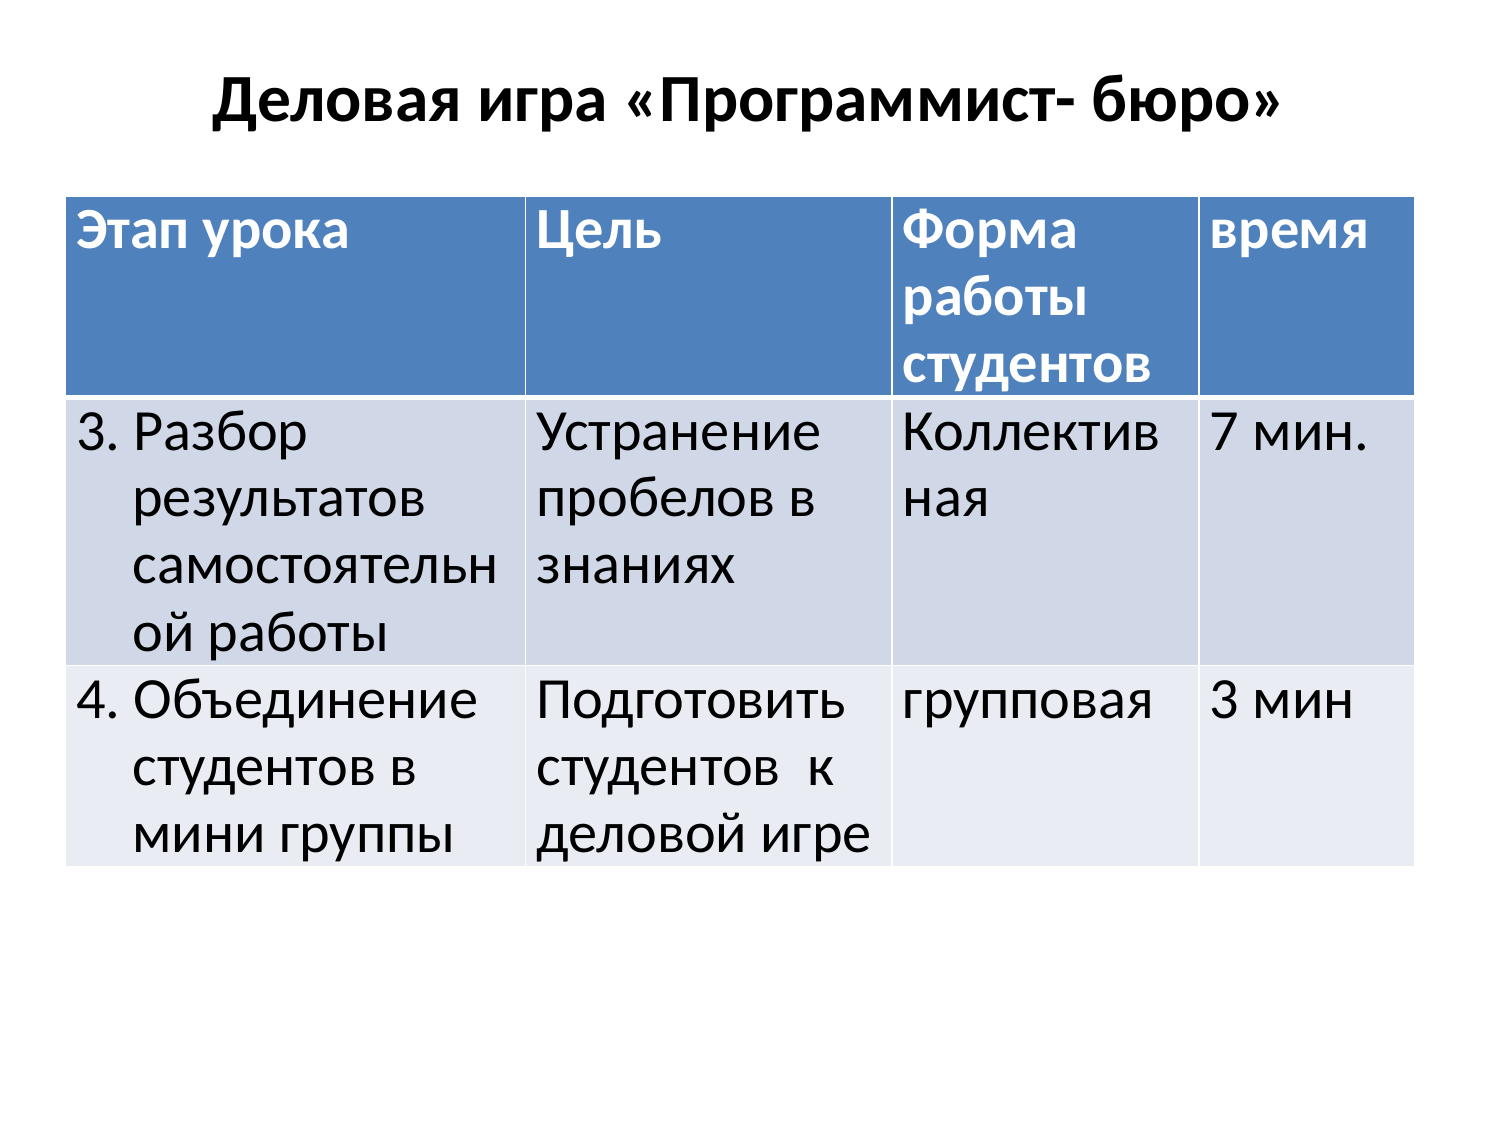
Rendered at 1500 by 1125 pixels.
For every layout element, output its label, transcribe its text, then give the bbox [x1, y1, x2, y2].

table_header время [1200, 197, 1414, 395]
table_cell Коллективная [893, 400, 1198, 665]
table_cell 4. Объединение студентов в мини группы [66, 666, 525, 866]
table_header Цель [526, 197, 891, 395]
table_cell Устранение пробелов в знаниях [526, 400, 891, 665]
table_header Форма работы студентов [893, 197, 1198, 395]
title Деловая игра «Программист- бюро» [75, 45, 1425, 233]
table_cell 3 мин [1200, 666, 1414, 866]
table_cell 3. Разбор результатов самостоятельной работы [66, 400, 525, 665]
table_header Этап урока [66, 197, 525, 395]
table_cell групповая [893, 666, 1198, 866]
table_cell 7 мин. [1200, 400, 1414, 665]
table_cell Подготовить студентов к деловой игре [526, 666, 891, 866]
